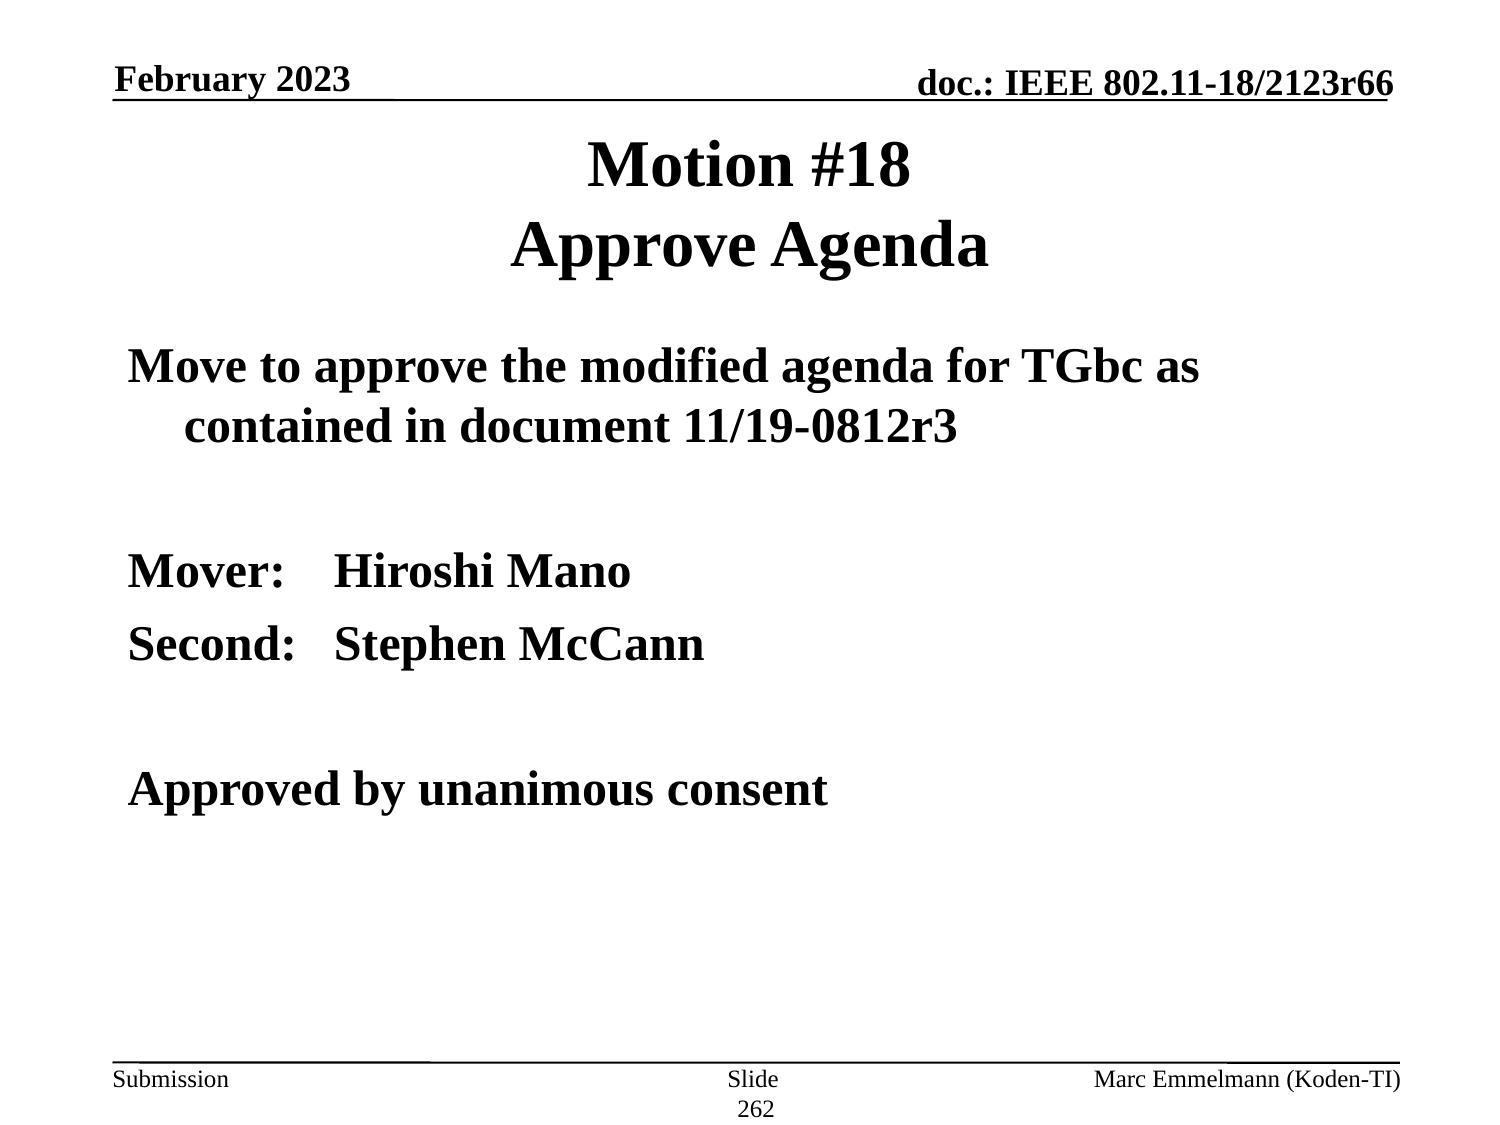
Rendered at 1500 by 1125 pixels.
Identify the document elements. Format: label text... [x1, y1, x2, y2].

footer Marc Emmelmann (Koden-TI) [878, 1061, 1402, 1093]
list Move to approve the modified agenda for TGbc as contained in document 11/19-0812r3 Mover: Hiroshi Mano Second: Stephen McCann Approved by unanimous consent [112, 324, 1388, 1000]
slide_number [114, 54, 423, 100]
slide_number Slide 262 [712, 1061, 800, 1123]
title Motion #18 Approve Agenda [112, 112, 1388, 288]
